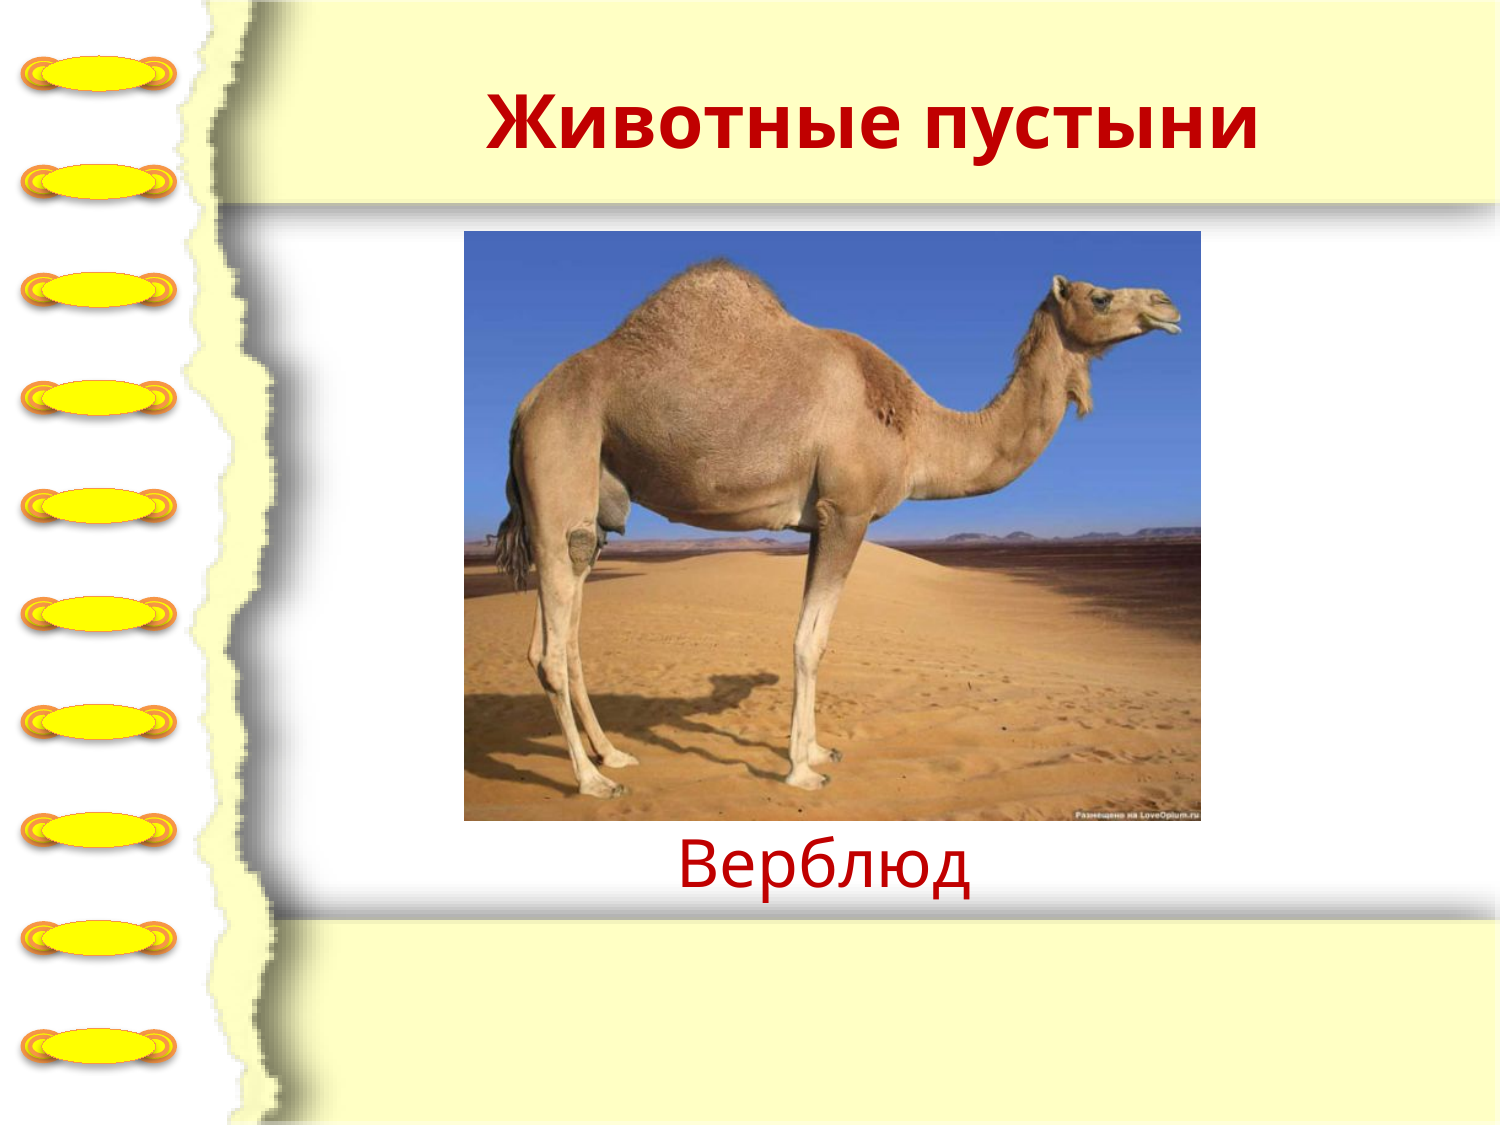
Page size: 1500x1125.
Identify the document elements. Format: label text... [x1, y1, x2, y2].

text_box Животные пустыни [289, 66, 1459, 172]
picture [464, 231, 1202, 822]
text_box Верблюд [312, 813, 1353, 909]
